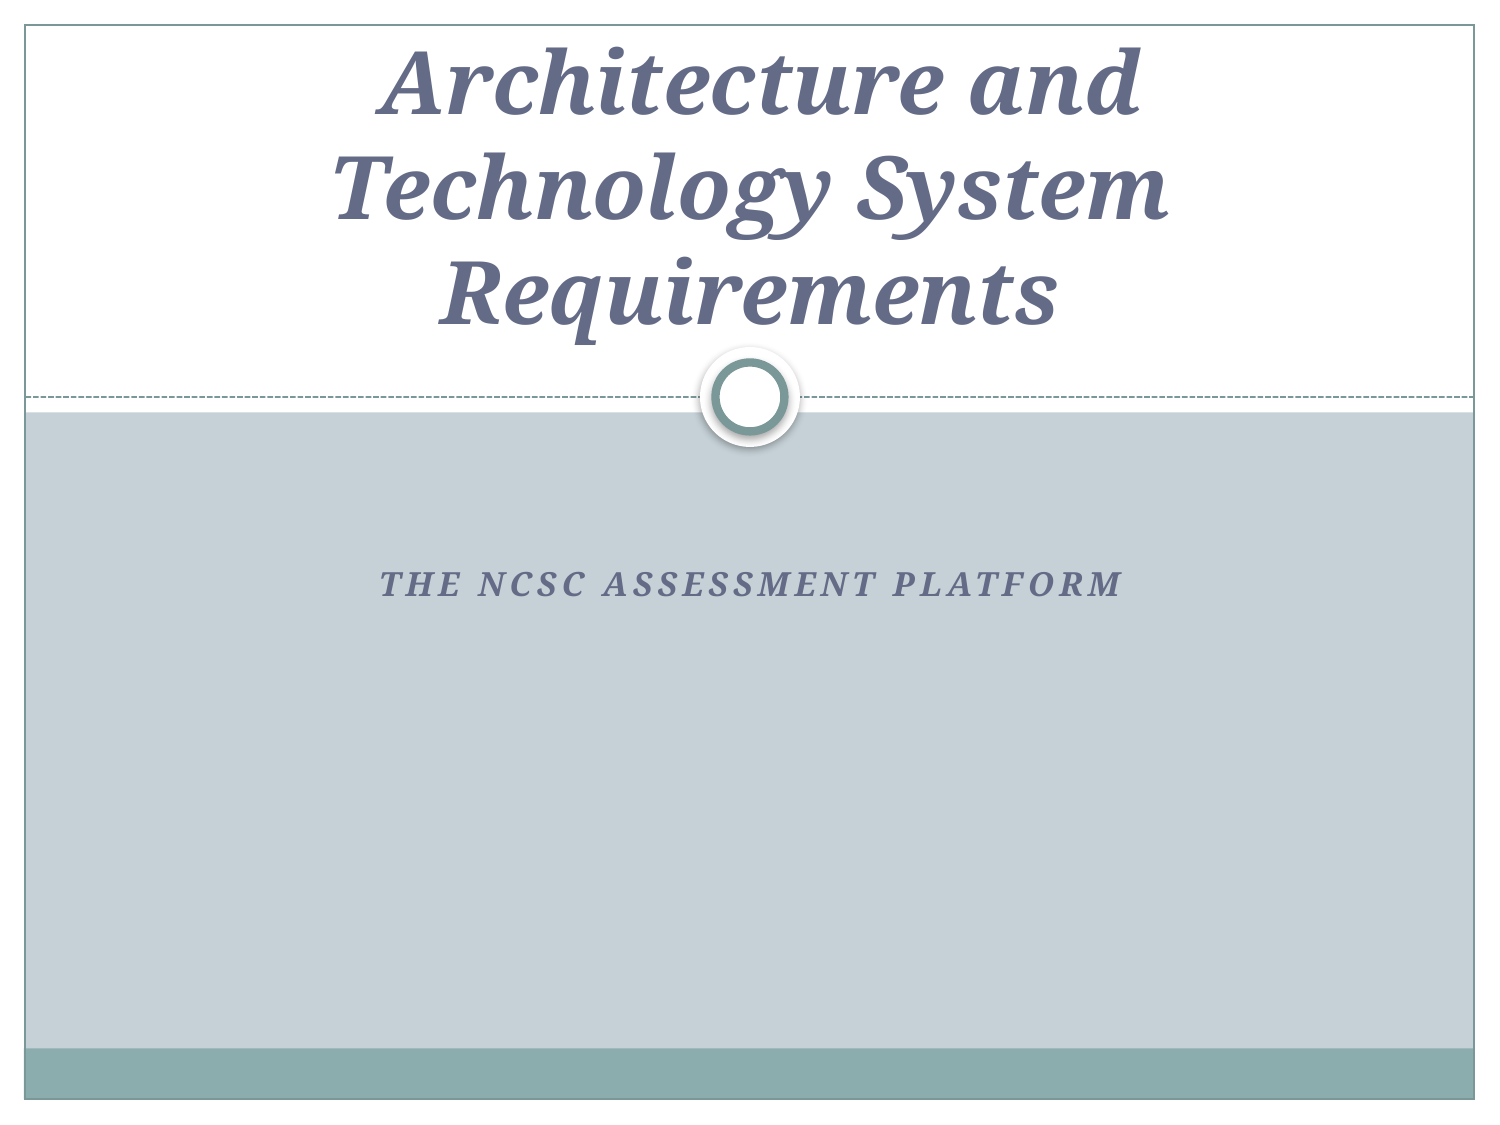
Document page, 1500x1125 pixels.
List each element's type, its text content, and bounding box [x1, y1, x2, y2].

title Architecture and Technology System Requirements [112, 62, 1388, 350]
subtitle the NCSC Assessment Platform [225, 462, 1275, 750]
